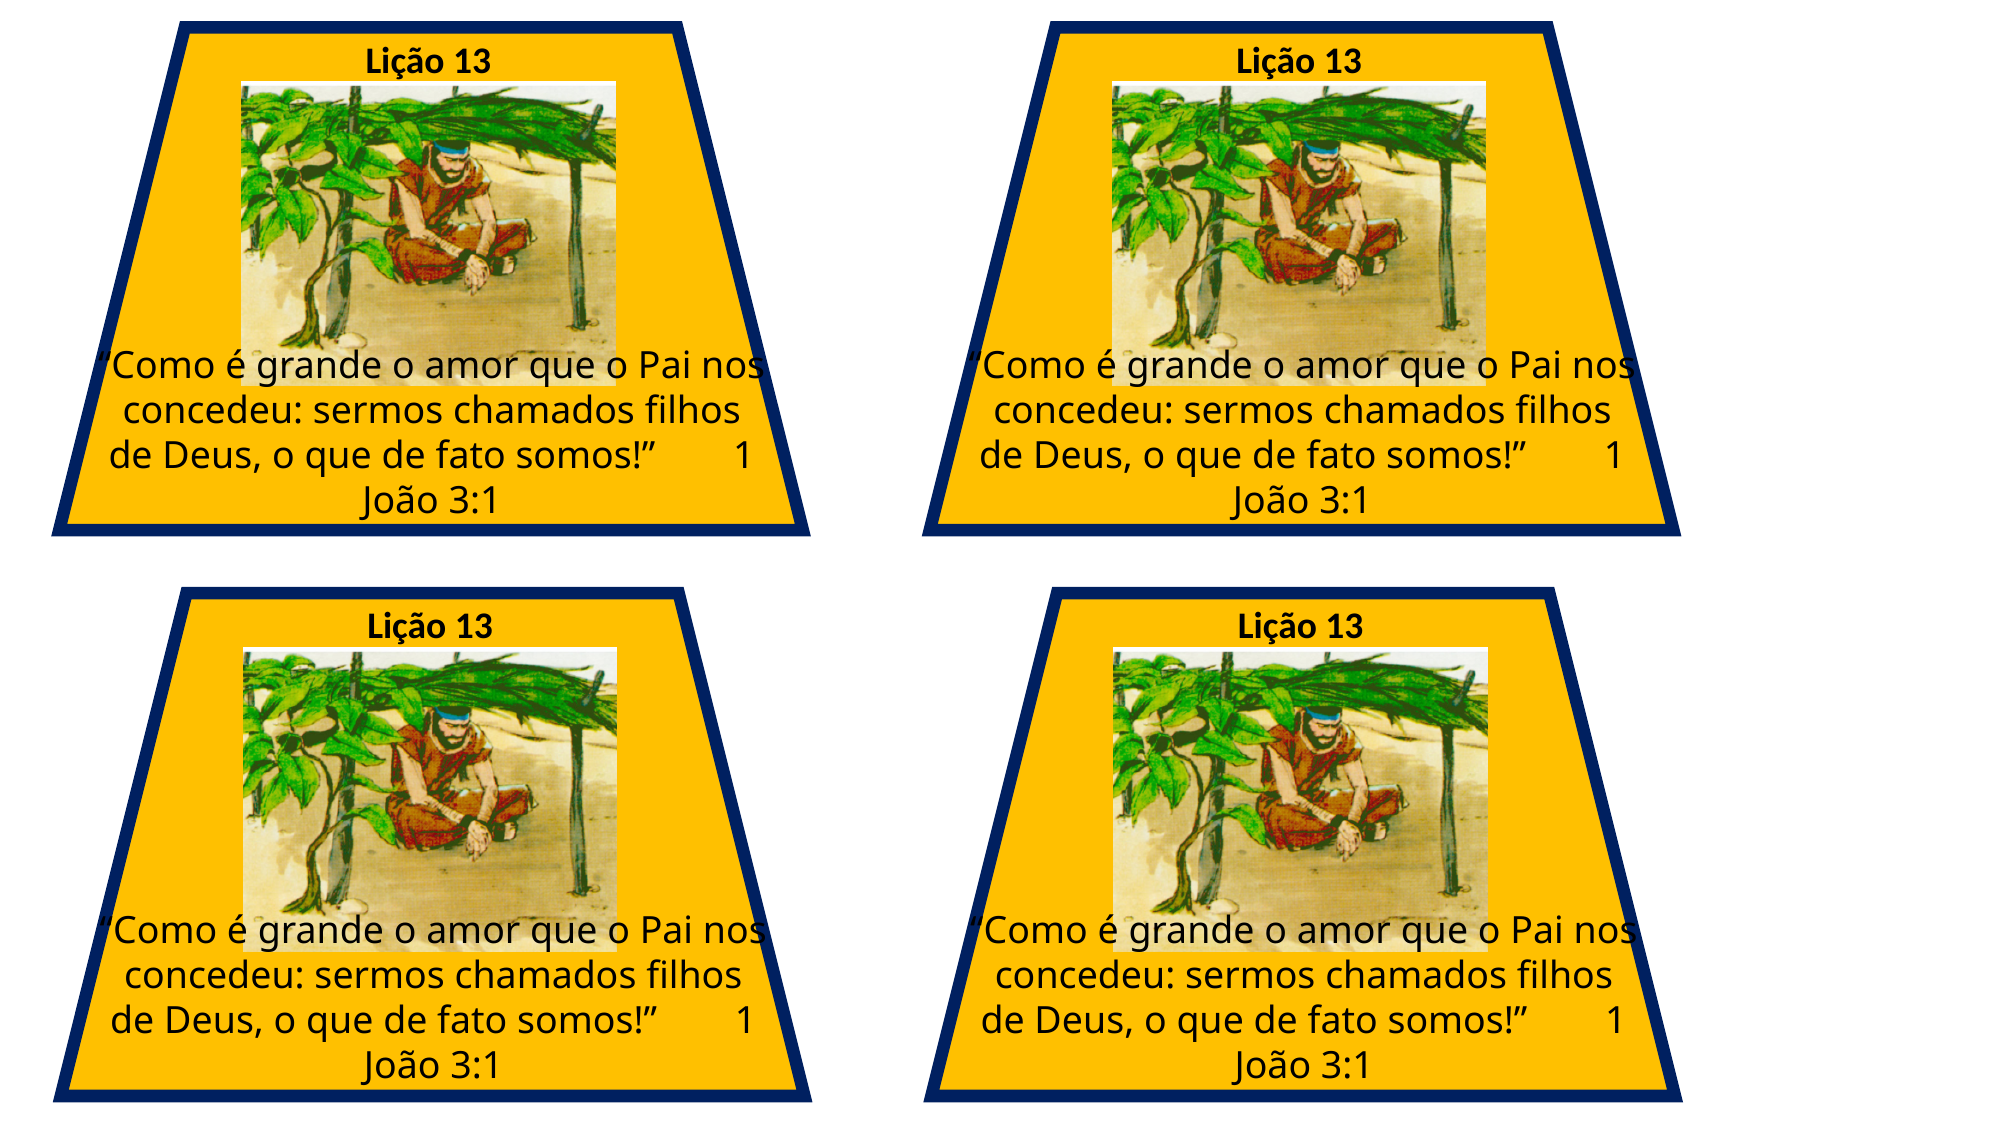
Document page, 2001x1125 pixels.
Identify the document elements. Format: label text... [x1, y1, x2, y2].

text_box Lição 13 [1056, 28, 1542, 88]
text_box Lição 13 [186, 28, 672, 88]
text_box “Como é grande o amor que o Pai nos concedeu: sermos chamados filhos de Deus, o que de fato somos!” 1 João 3:1 [84, 899, 784, 1094]
picture [1113, 647, 1488, 952]
text_box [108, 592, 757, 899]
text_box [930, 1001, 1677, 1098]
text_box “Como é grande o amor que o Pai nos concedeu: sermos chamados filhos de Deus, o que de fato somos!” 1 João 3:1 [954, 899, 1654, 1094]
text_box [107, 26, 755, 333]
text_box Lição 13 [1058, 594, 1544, 654]
text_box “Como é grande o amor que o Pai nos concedeu: sermos chamados filhos de Deus, o que de fato somos!” 1 João 3:1 [82, 333, 782, 529]
picture [242, 647, 617, 952]
text_box “Como é grande o amor que o Pai nos concedeu: sermos chamados filhos de Deus, o que de fato somos!” 1 João 3:1 [953, 333, 1653, 529]
text_box Lição 13 [187, 594, 673, 654]
text_box [59, 998, 806, 1098]
text_box [57, 434, 805, 532]
text_box [928, 432, 1675, 532]
picture [241, 81, 616, 386]
text_box [979, 592, 1627, 899]
picture [1111, 81, 1486, 386]
text_box [977, 26, 1626, 333]
